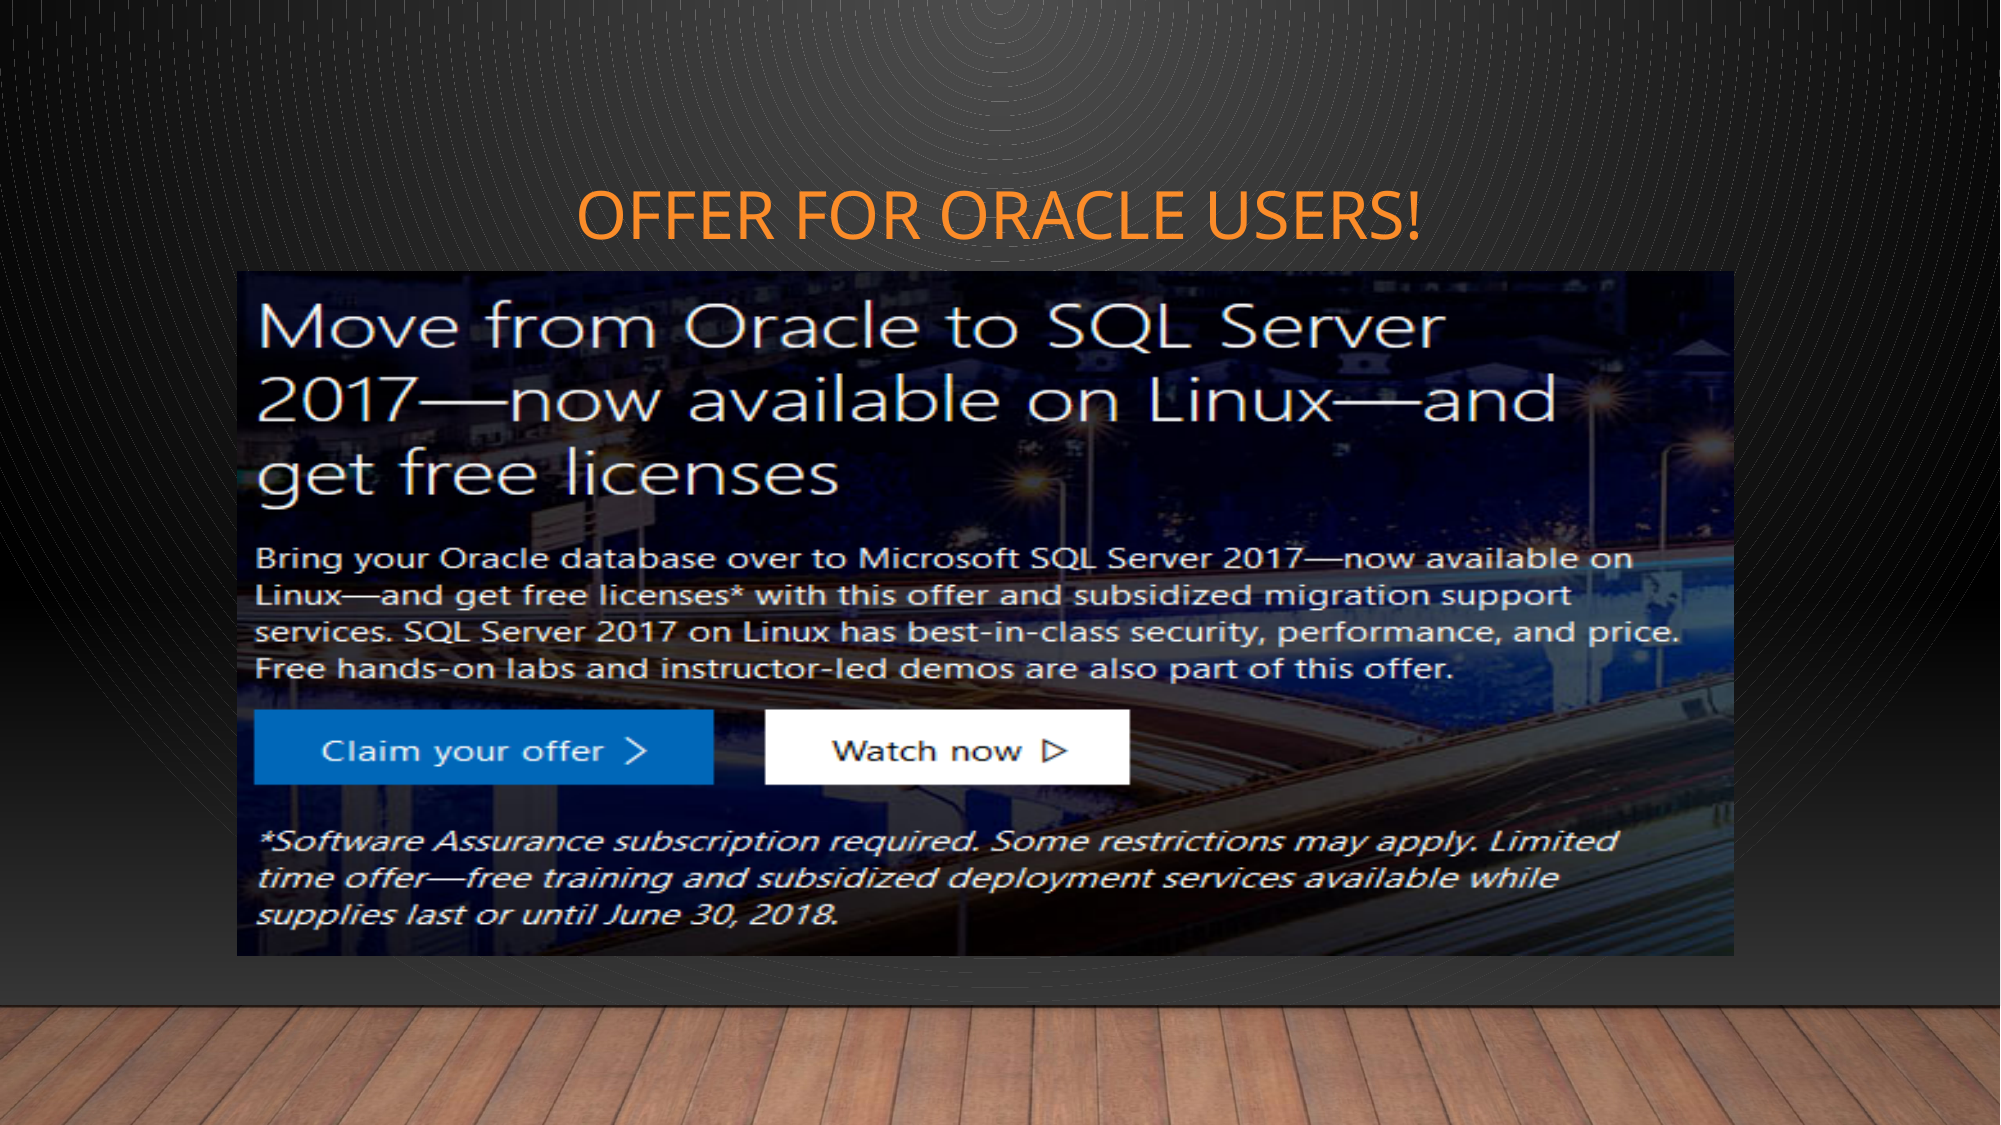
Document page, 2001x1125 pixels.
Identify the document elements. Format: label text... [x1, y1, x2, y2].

picture [237, 270, 1734, 956]
picture [0, 1005, 2000, 1125]
title OFFER FOR ORACLE USERS! [238, 131, 1763, 305]
